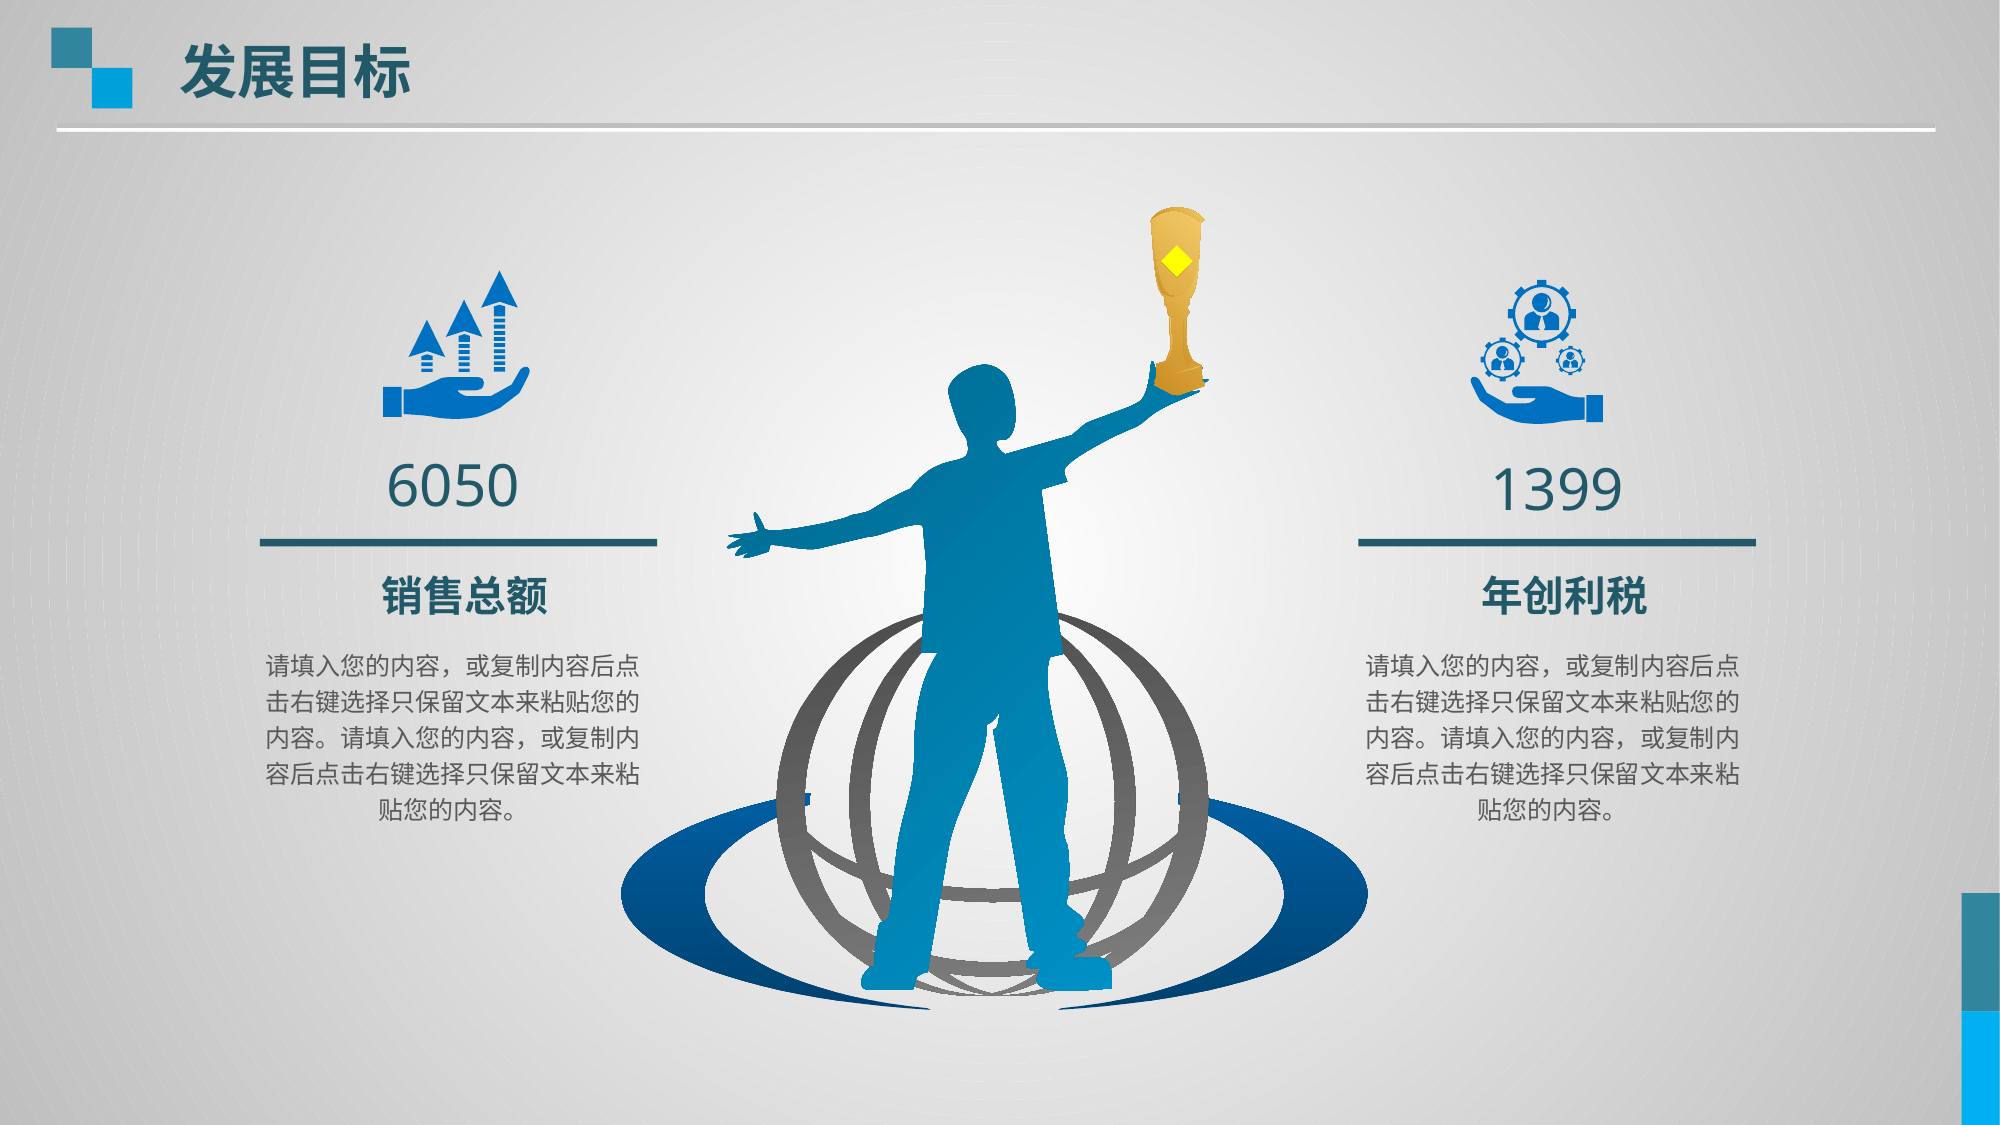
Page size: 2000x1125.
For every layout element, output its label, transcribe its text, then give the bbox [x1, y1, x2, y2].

text_box [1056, 797, 1370, 1012]
text_box [619, 797, 933, 1012]
text_box [725, 362, 1174, 993]
text_box [1358, 538, 1756, 547]
text_box [259, 538, 658, 547]
text_box [916, 953, 1055, 998]
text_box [1150, 207, 1205, 396]
text_box [774, 612, 923, 967]
text_box 1399 [1427, 444, 1687, 529]
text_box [250, 562, 657, 835]
text_box [942, 884, 1019, 905]
text_box 6050 [323, 440, 583, 526]
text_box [1469, 279, 1604, 426]
text_box [807, 790, 813, 808]
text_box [1349, 562, 1756, 835]
text_box 发展目标 [164, 27, 602, 113]
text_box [382, 270, 531, 422]
text_box [1060, 611, 1211, 970]
